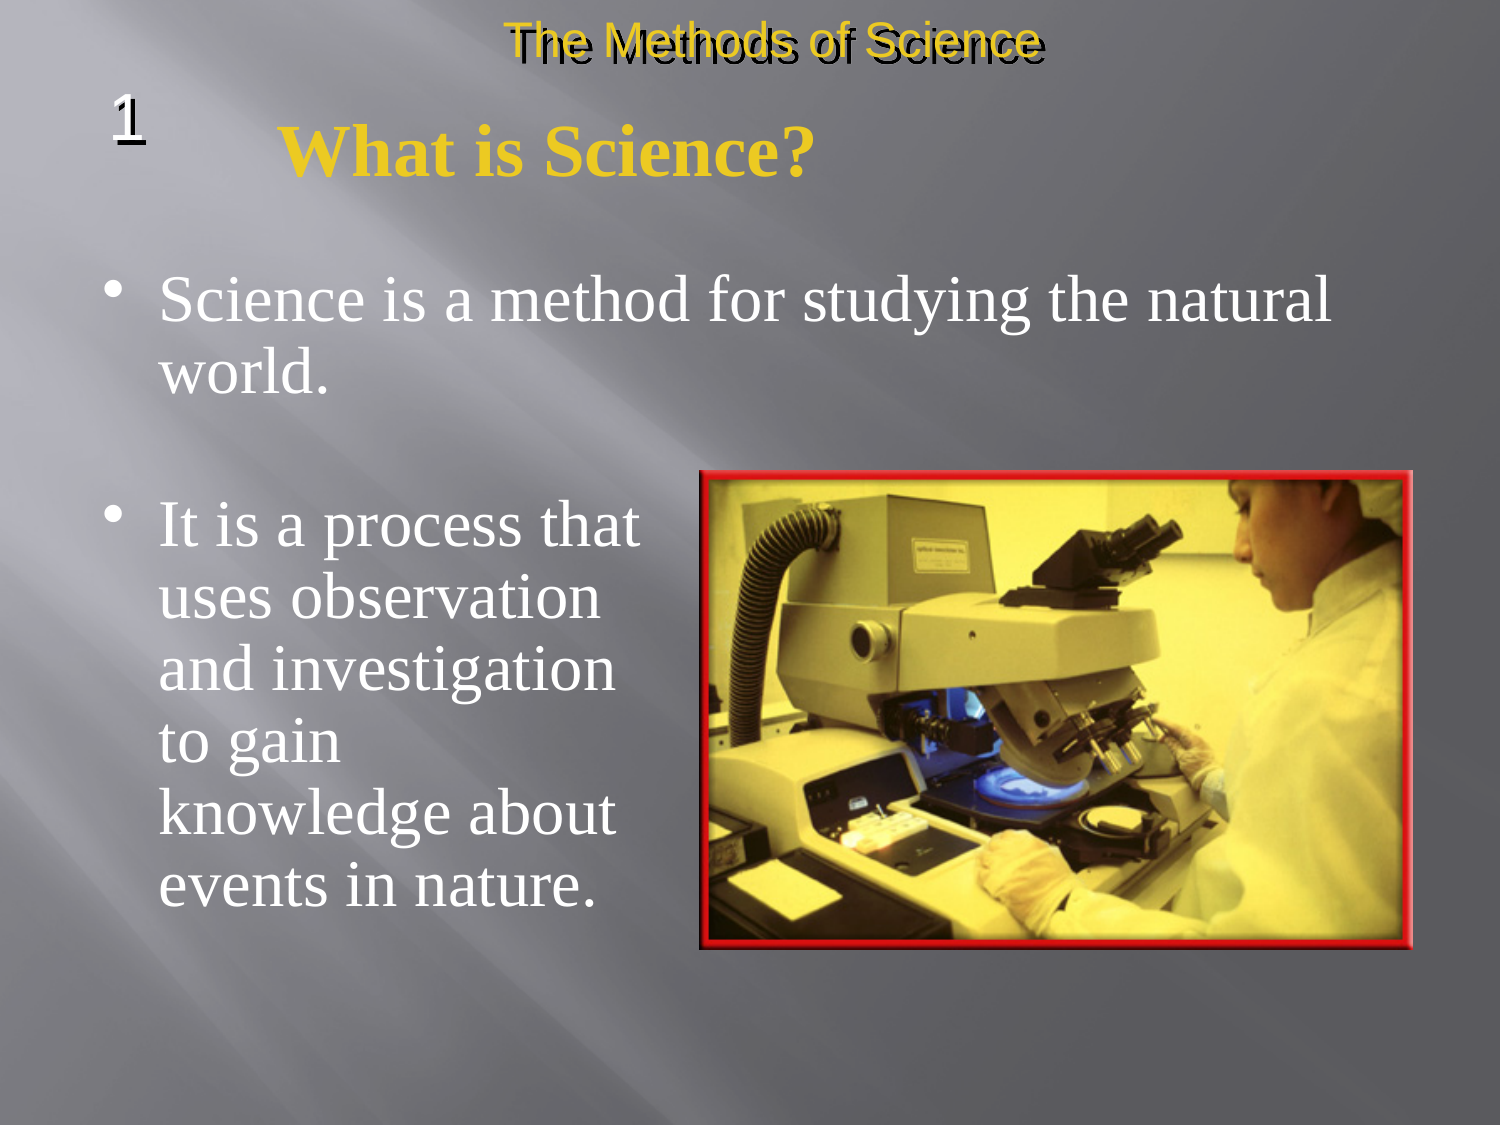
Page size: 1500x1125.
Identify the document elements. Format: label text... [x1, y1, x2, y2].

text_box 1 [93, 66, 161, 162]
text_box What is Science? [261, 103, 852, 200]
picture [699, 469, 1413, 951]
text_box Science is a method for studying the natural world. [87, 256, 1400, 416]
text_box It is a process that uses observation and investigation to gain knowledge about events in nature. [87, 481, 663, 928]
text_box The Methods of Science [487, 0, 1057, 75]
